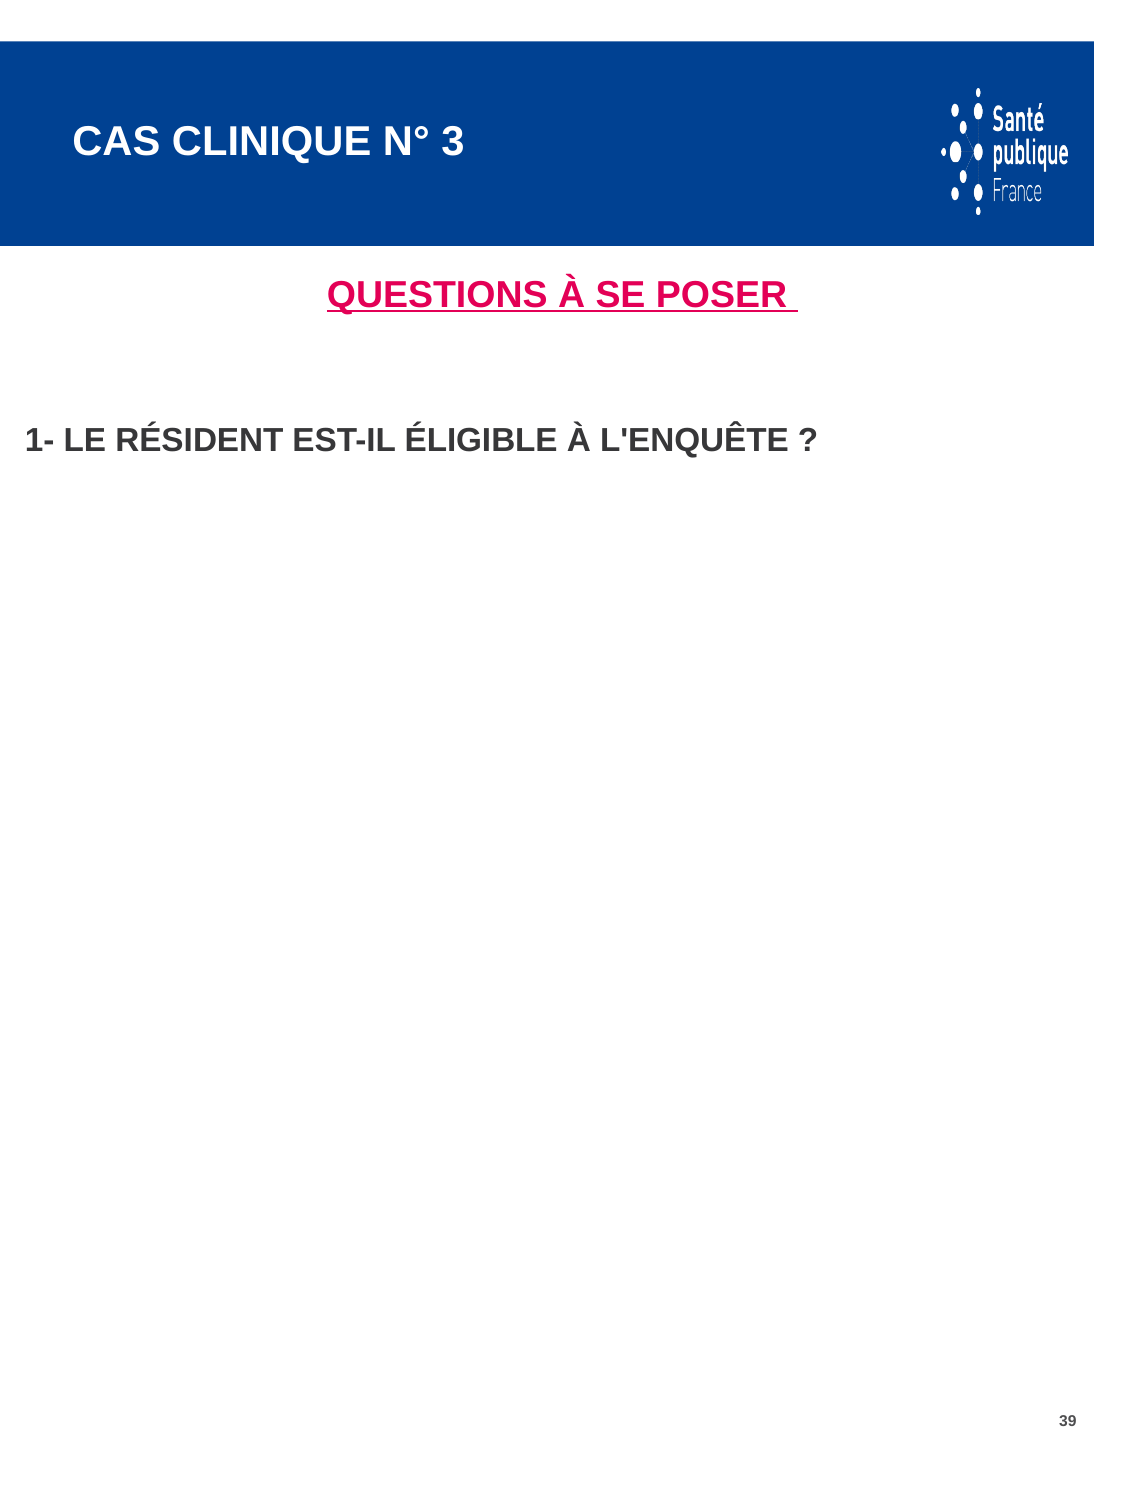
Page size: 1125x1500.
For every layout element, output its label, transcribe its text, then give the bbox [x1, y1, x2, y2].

picture [941, 88, 1068, 215]
list Questions à se poser 1- Le résident est-IL éligible à l'Enquête ? [19, 265, 1106, 1483]
title Cas clinique n° 3 [66, 41, 908, 246]
